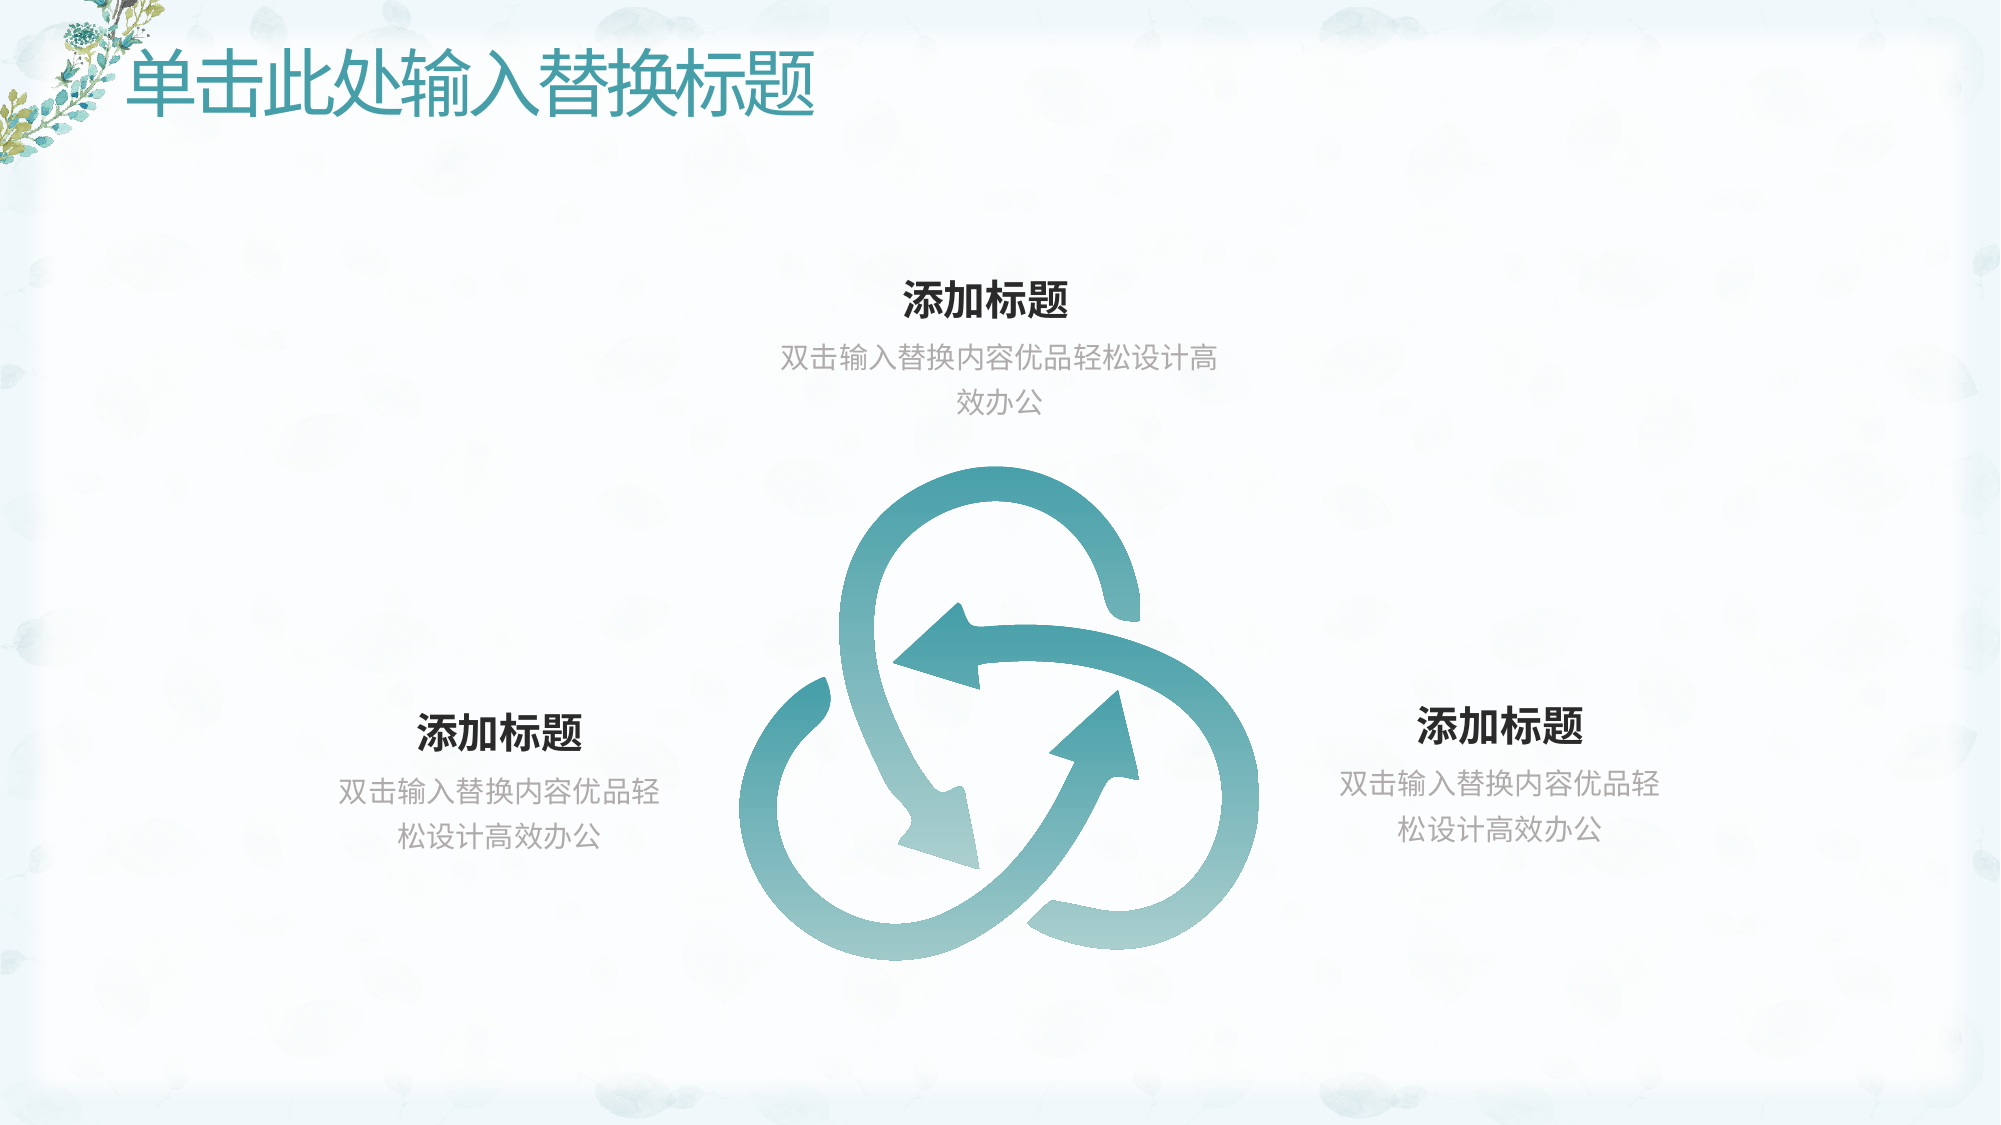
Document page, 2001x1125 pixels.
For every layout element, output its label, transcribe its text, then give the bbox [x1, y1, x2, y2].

text_box 双击输入替换内容优品轻松设计高效办公 [311, 755, 689, 861]
title 单击此处输入替换标题 [109, 38, 1834, 136]
text_box [839, 466, 1141, 870]
text_box 添加标题 [377, 699, 622, 765]
picture [0, 0, 171, 191]
text_box 添加标题 [1378, 692, 1623, 757]
text_box 添加标题 [863, 266, 1108, 331]
text_box [892, 602, 1260, 950]
text_box 双击输入替换内容优品轻松设计高效办公 [764, 321, 1236, 428]
text_box 双击输入替换内容优品轻松设计高效办公 [1311, 747, 1689, 854]
text_box [739, 676, 1140, 961]
